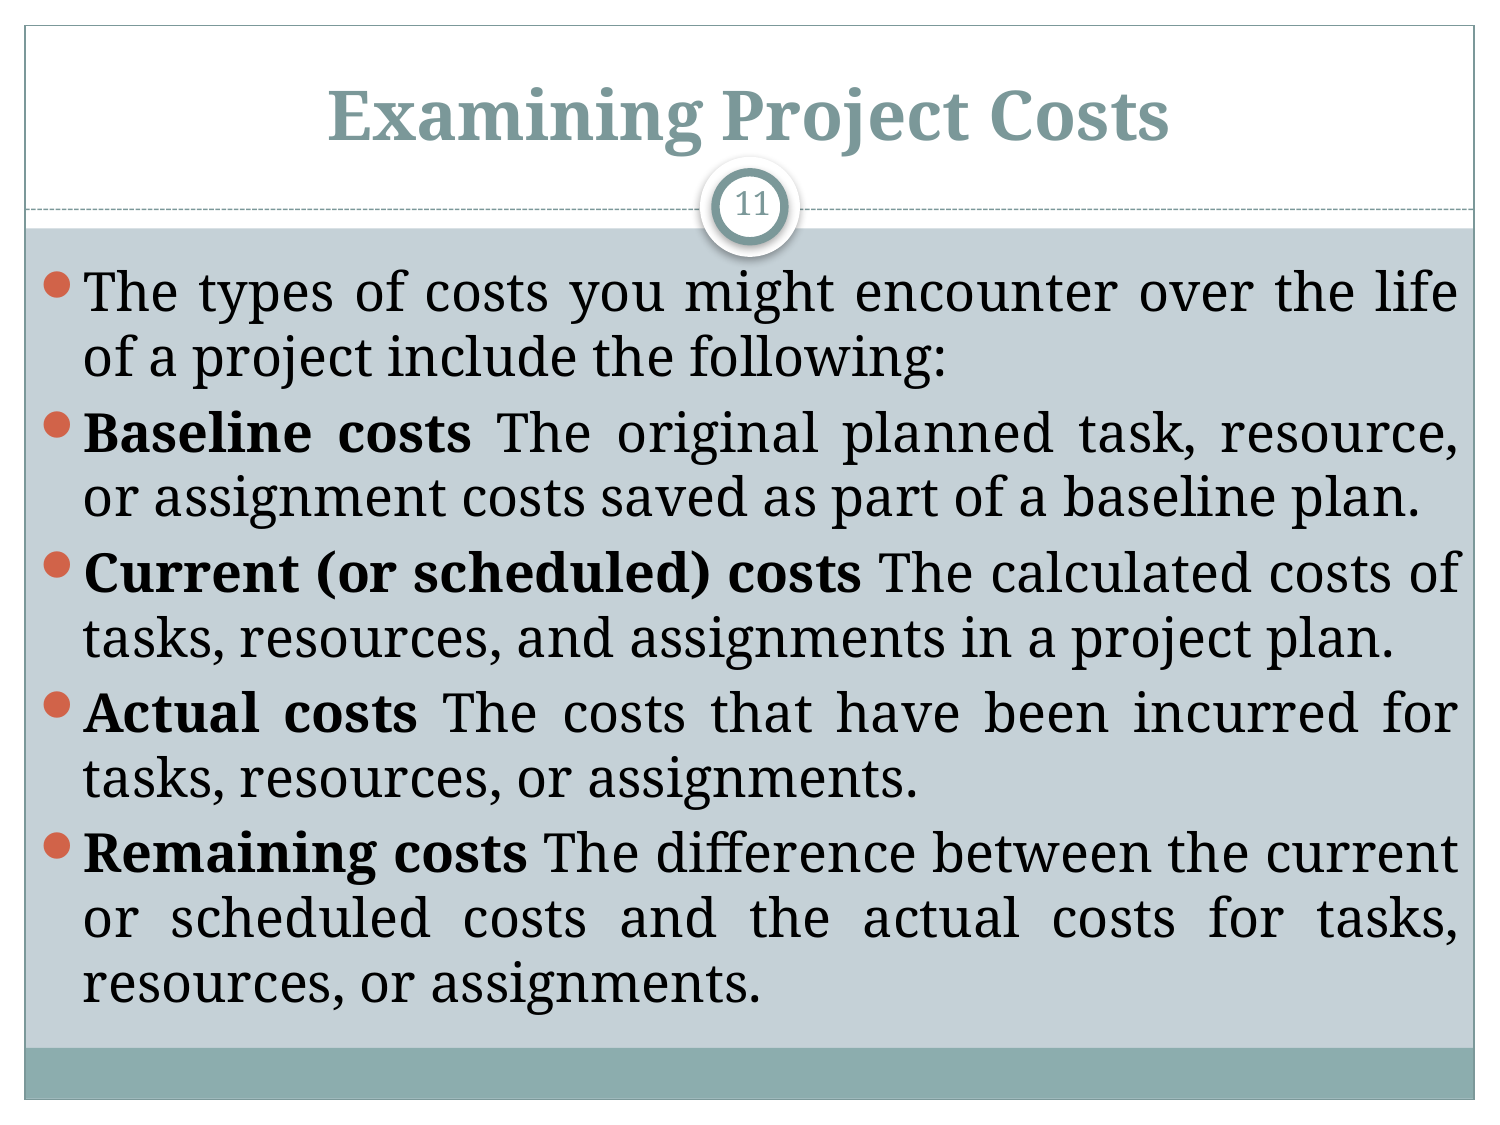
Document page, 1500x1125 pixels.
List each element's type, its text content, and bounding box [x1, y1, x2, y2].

title Examining Project Costs [49, 37, 1450, 162]
slide_number 11 [715, 168, 791, 241]
list The types of costs you might encounter over the life of a project include the following: Baseline costs The original planned task, resource, or assignment costs saved as part of a baseline plan. Current (or scheduled) costs The calculated costs of tasks, resources, and assignments in a project plan. Actual costs The costs that have been incurred for tasks, resources, or assignments. Remaining costs The difference between the current or scheduled costs and the actual costs for tasks, resources, or assignments. [24, 250, 1475, 1063]
